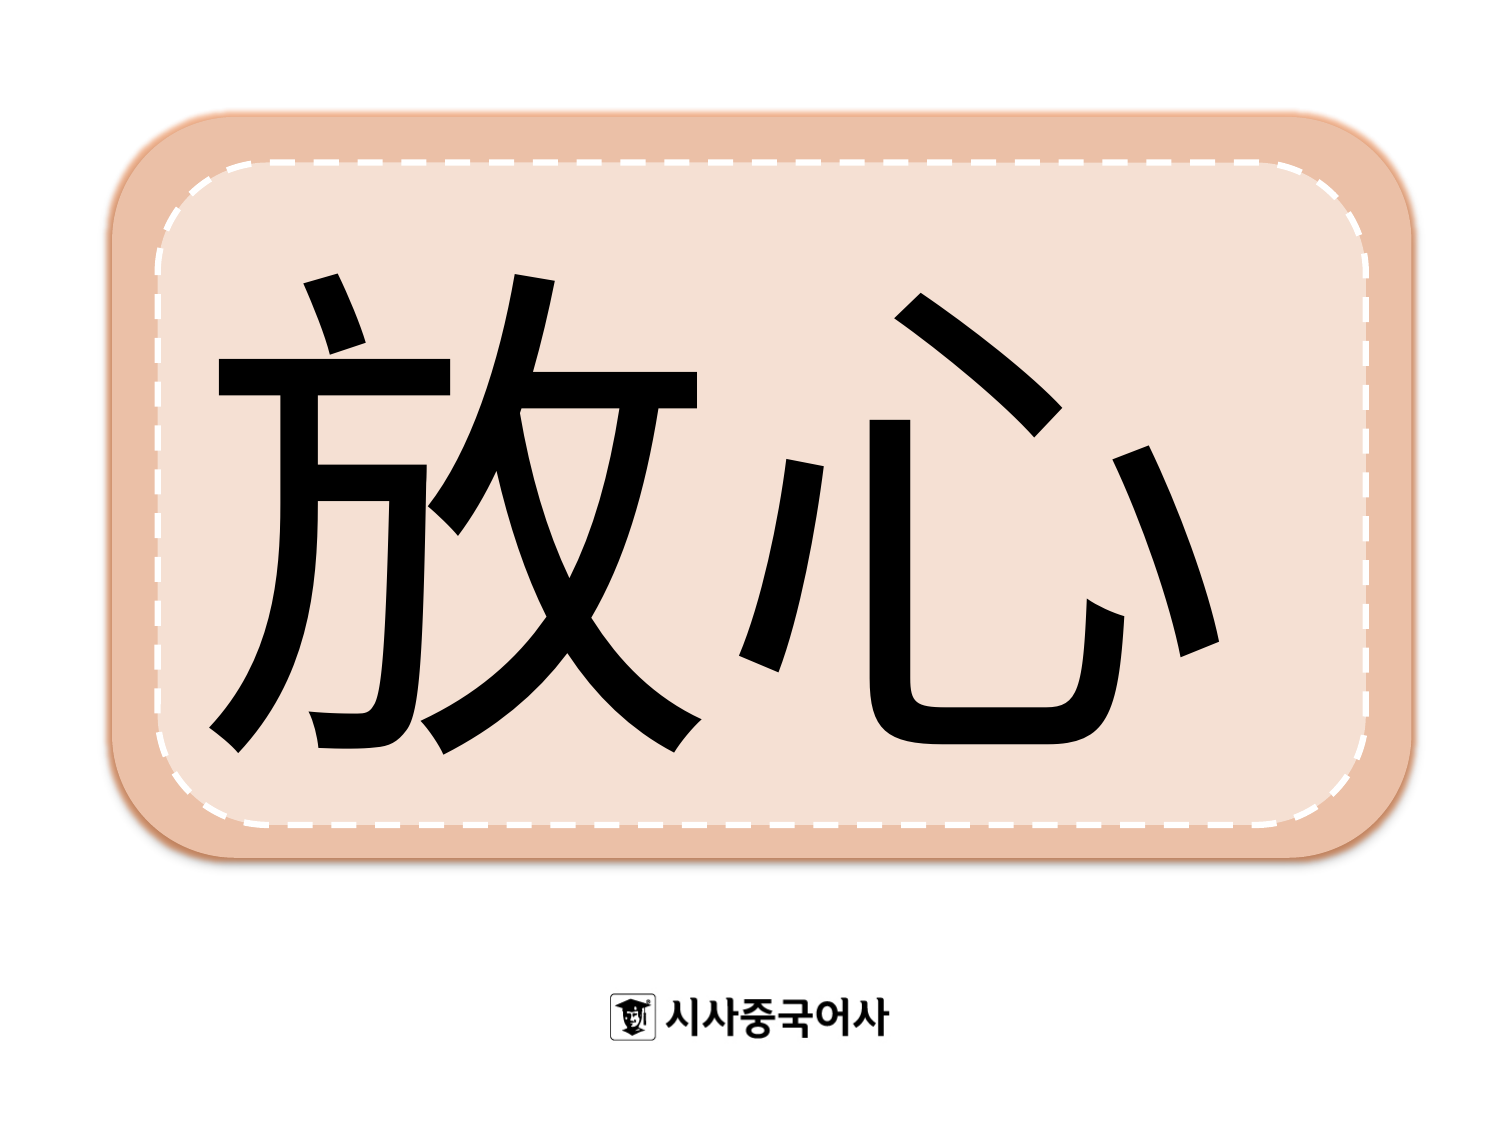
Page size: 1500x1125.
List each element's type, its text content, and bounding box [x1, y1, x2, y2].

text_box 放心 [171, 172, 1380, 836]
picture [602, 987, 898, 1047]
text_box [162, 160, 1371, 824]
